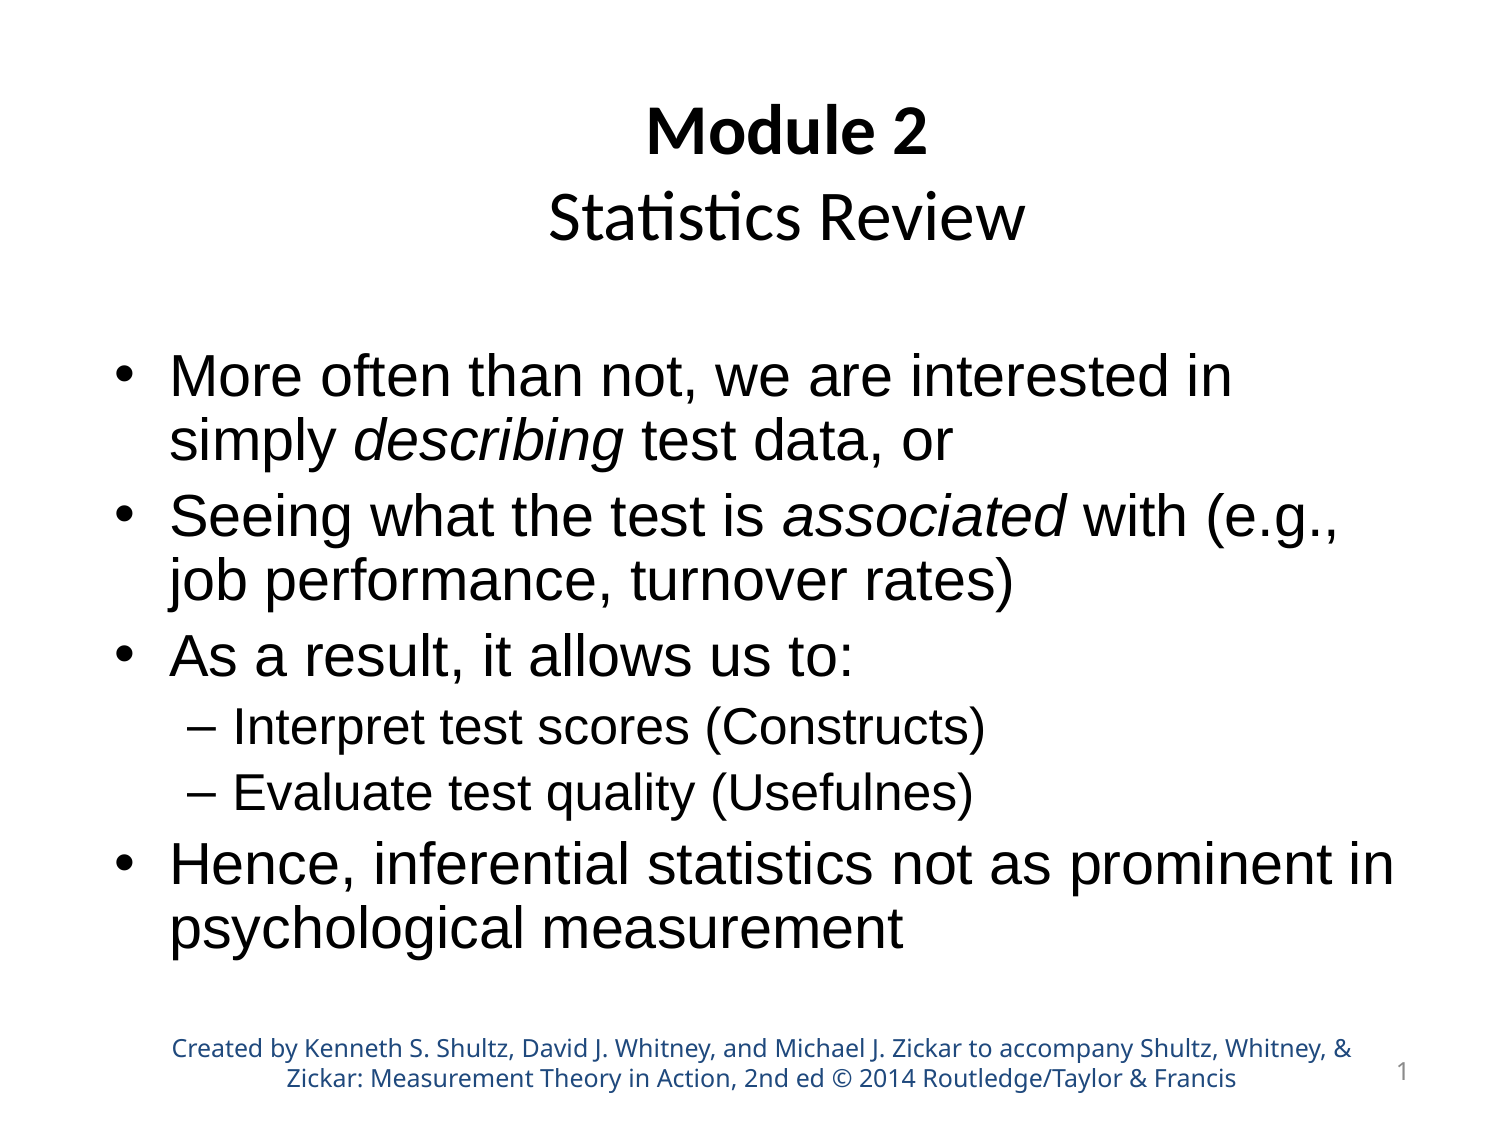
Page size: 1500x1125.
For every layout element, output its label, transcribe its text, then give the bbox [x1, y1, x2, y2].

slide_number 1 [1074, 1042, 1425, 1103]
title Module 2 Statistics Review [150, 75, 1425, 263]
list More often than not, we are interested in simply describing test data, or Seeing what the test is associated with (e.g., job performance, turnover rates) As a result, it allows us to: Interpret test scores (Constructs) Evaluate test quality (Usefulnes) Hence, inferential statistics not as prominent in psychological measurement [99, 337, 1425, 975]
footer Created by Kenneth S. Shultz, David J. Whitney, and Michael J. Zickar to accompany Shultz, Whitney, & Zickar: Measurement Theory in Action, 2nd ed © 2014 Routledge/Taylor & Francis [137, 1025, 1388, 1100]
